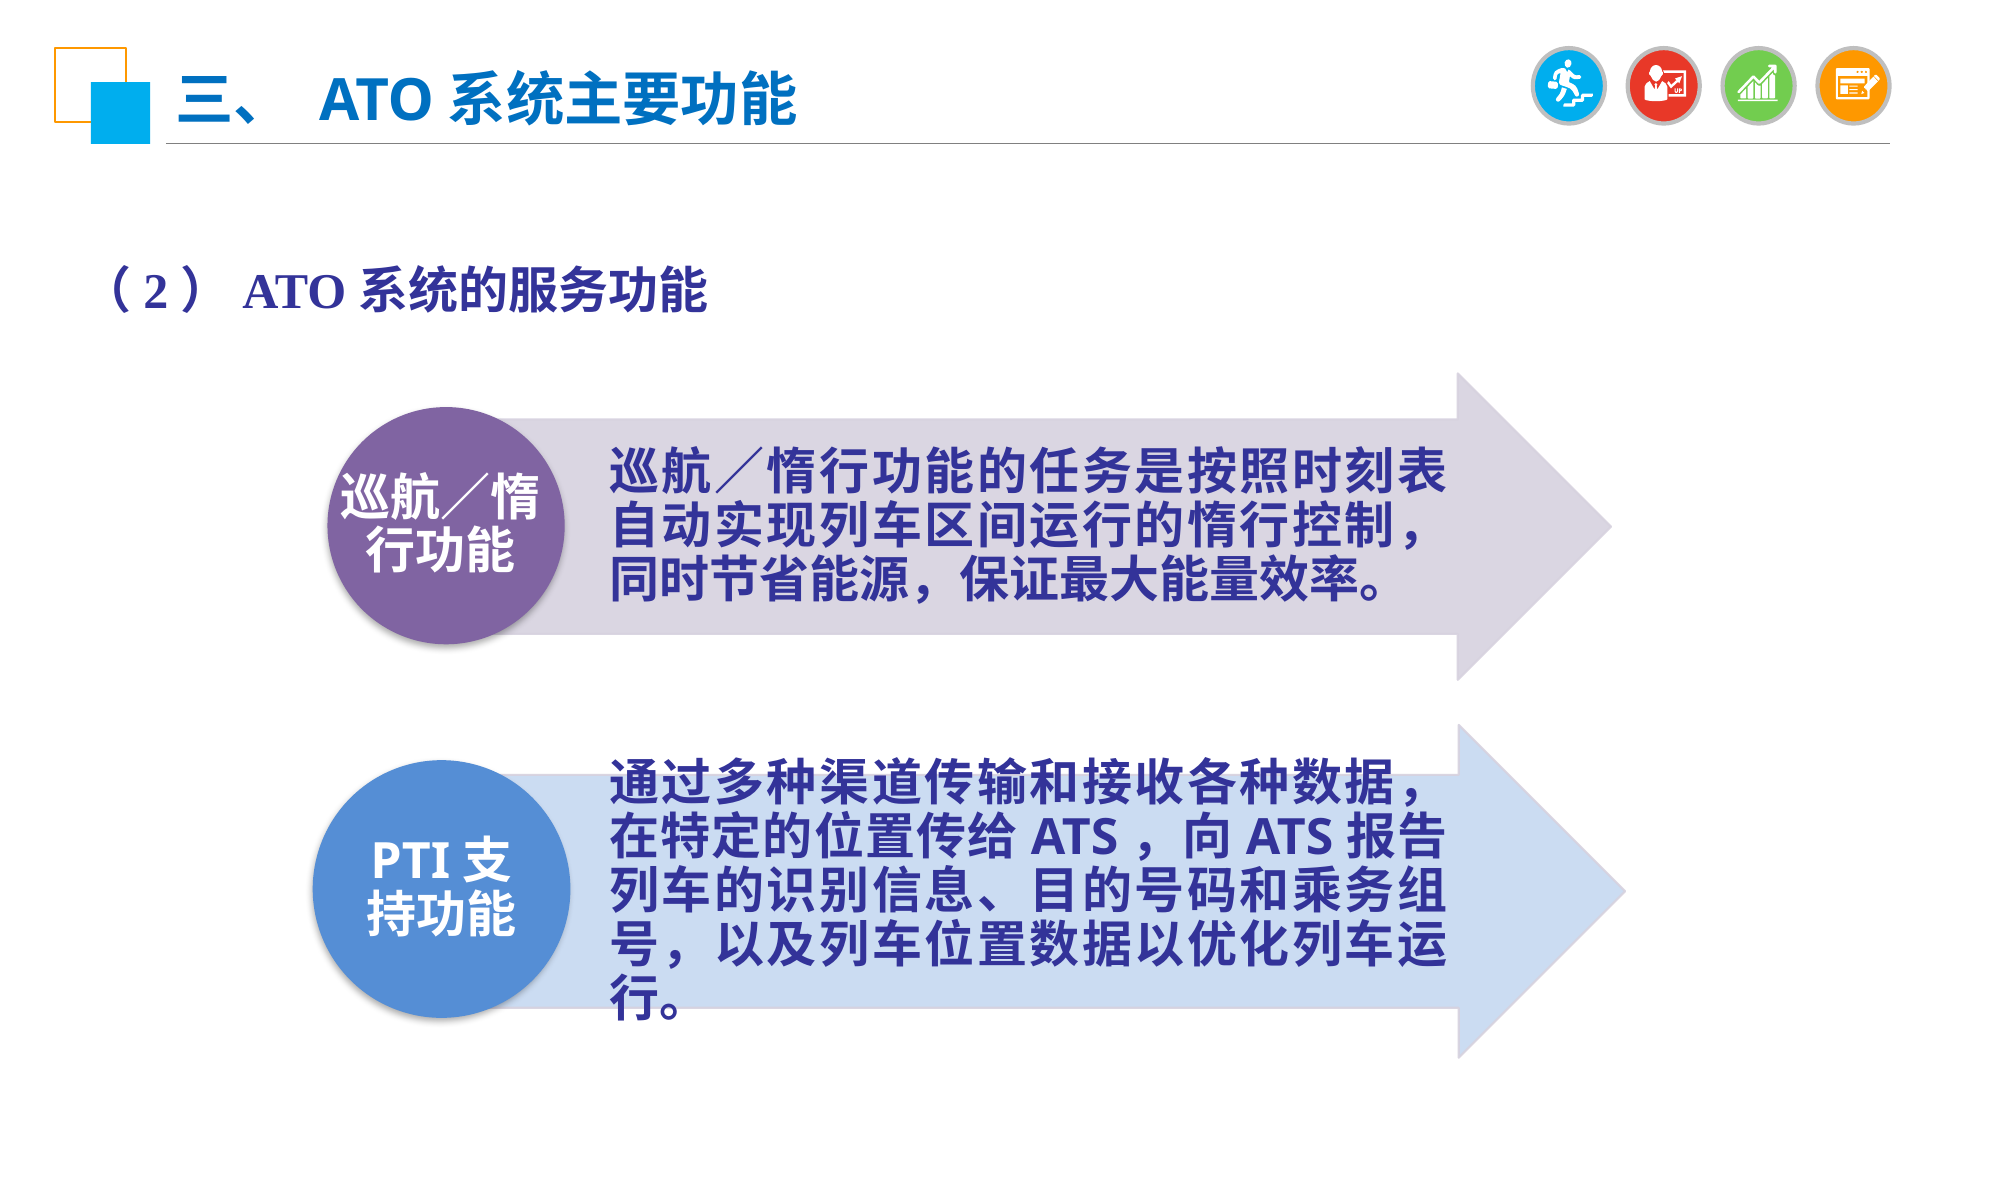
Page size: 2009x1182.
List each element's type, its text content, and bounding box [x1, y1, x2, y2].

text_box 三、 ATO系统主要功能 [154, 51, 818, 142]
text_box （2）ATO系统的服务功能 [66, 250, 1426, 326]
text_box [312, 724, 1626, 1058]
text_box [324, 373, 1612, 681]
